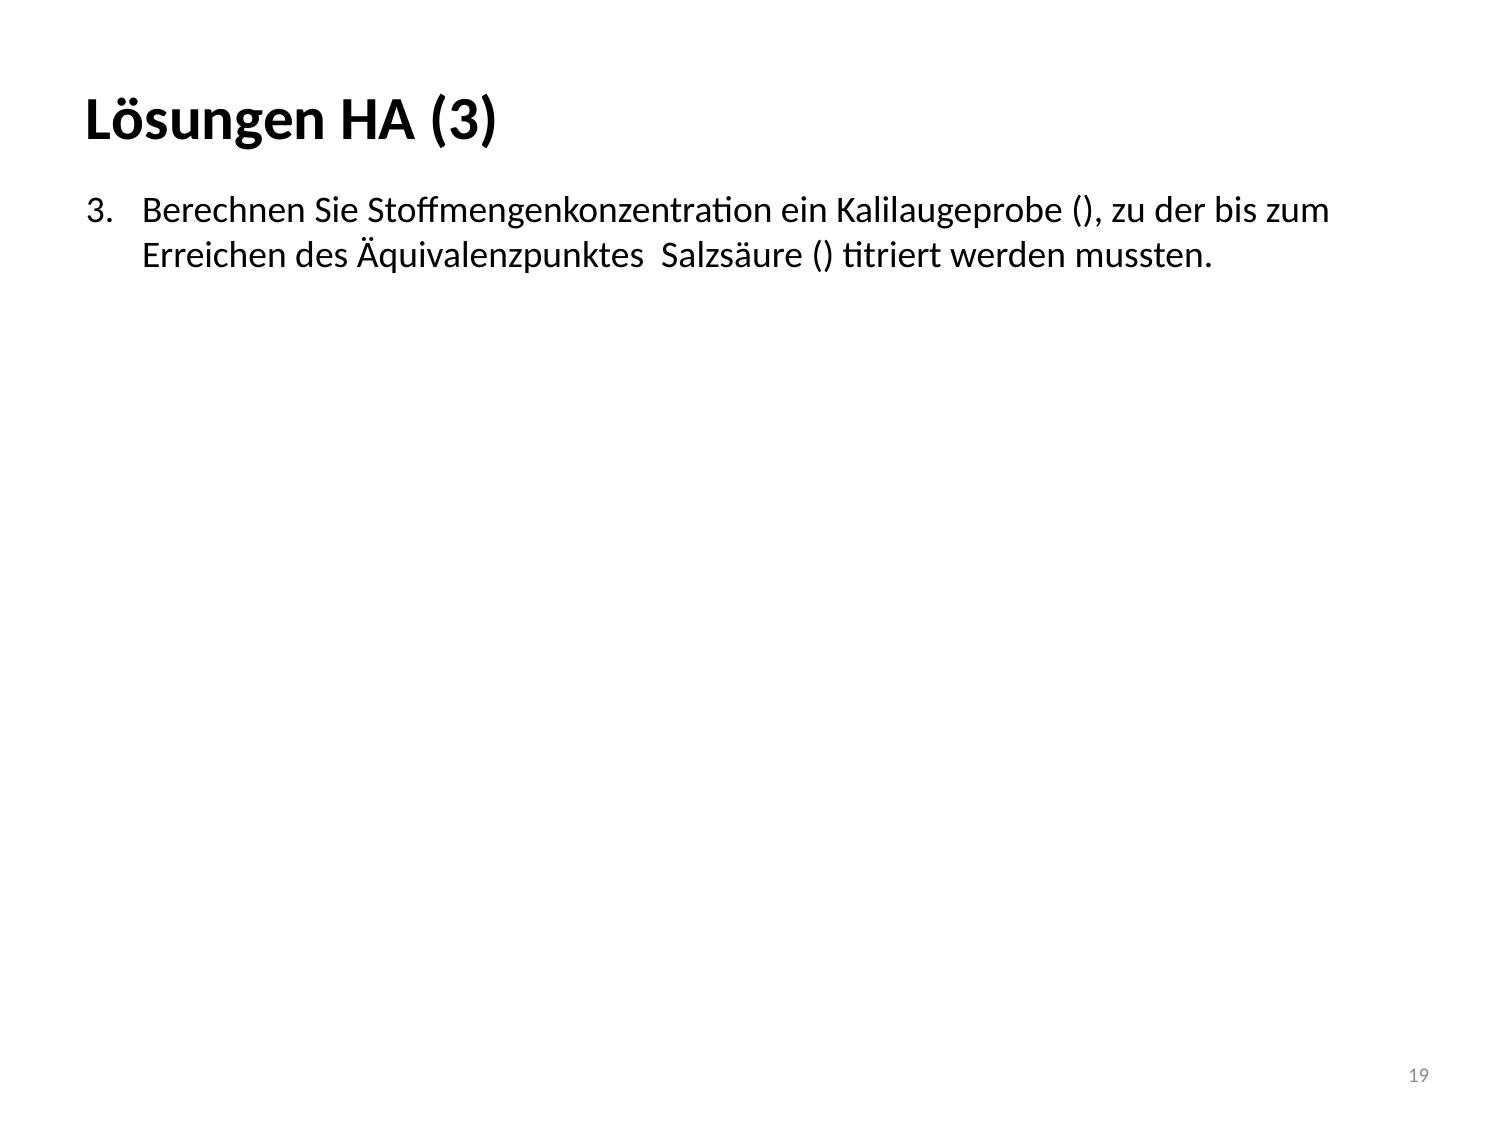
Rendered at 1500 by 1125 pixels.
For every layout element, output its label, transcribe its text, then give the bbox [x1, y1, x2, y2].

slide_number 19 [1311, 1051, 1430, 1087]
title Lösungen HA (3) [70, 70, 1430, 160]
